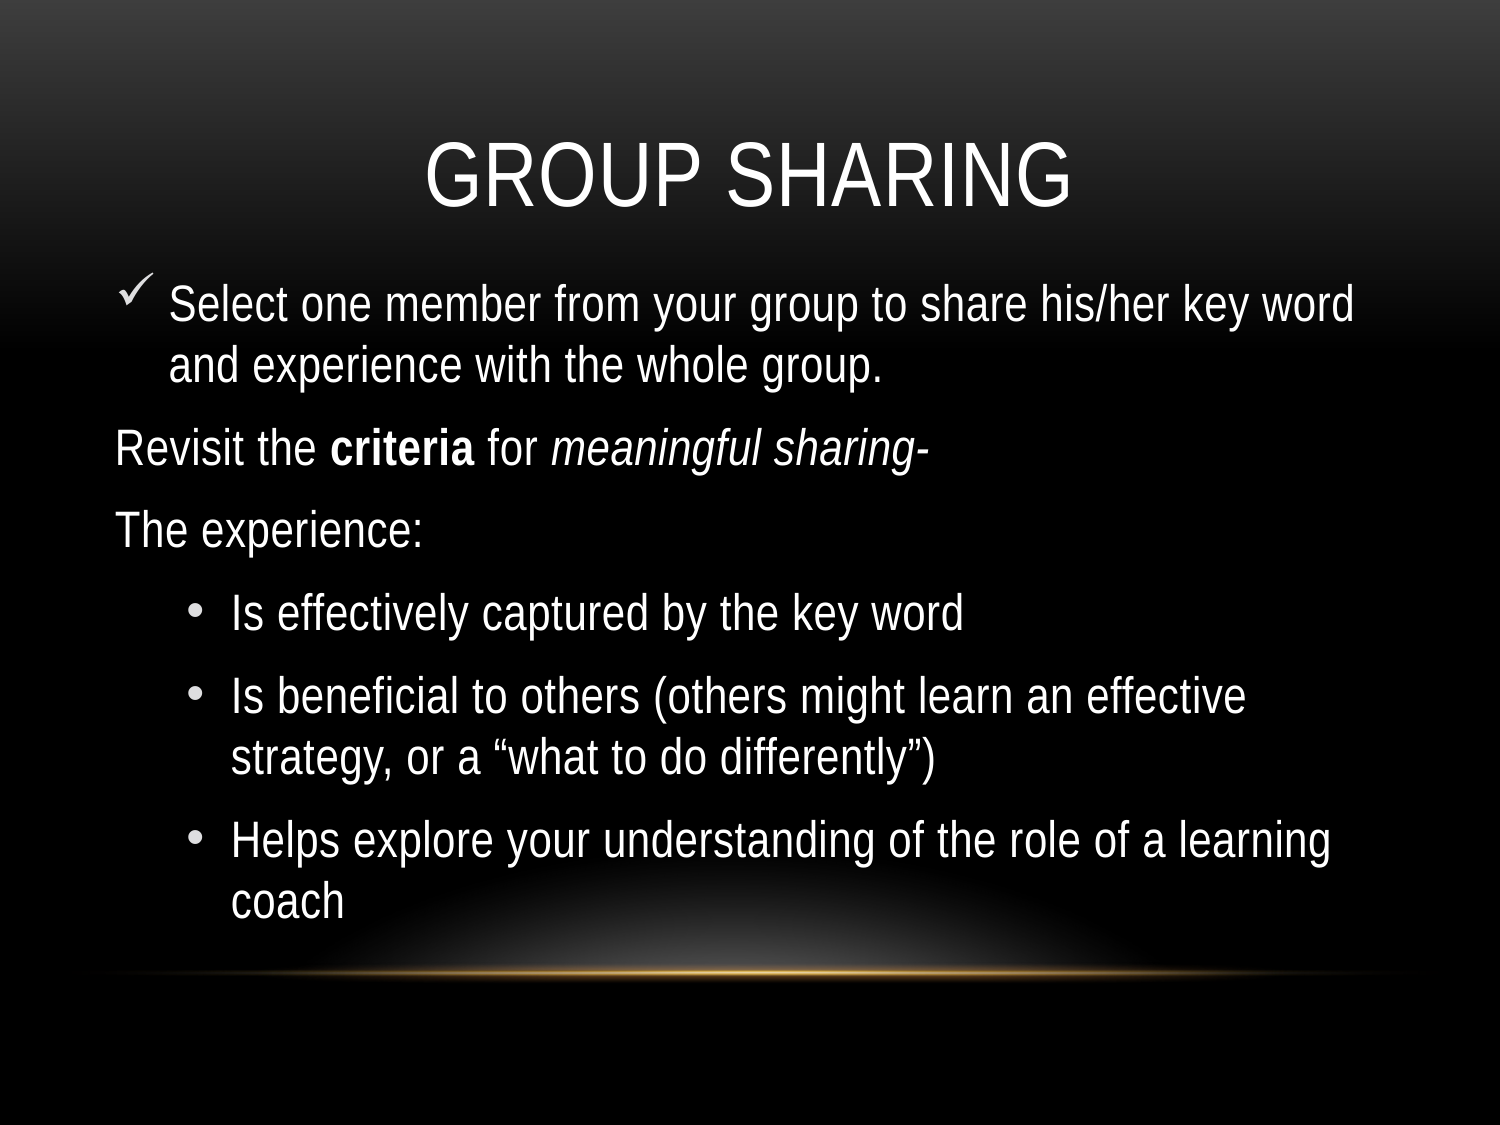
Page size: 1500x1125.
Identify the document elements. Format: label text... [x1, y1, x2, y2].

picture [0, 0, 1500, 1125]
list Select one member from your group to share his/her key word and experience with the whole group. Revisit the criteria for meaningful sharing- The experience: Is effectively captured by the key word Is beneficial to others (others might learn an effective strategy, or a “what to do differently”) Helps explore your understanding of the role of a learning coach [99, 262, 1400, 938]
title Group sharing [99, 45, 1400, 233]
